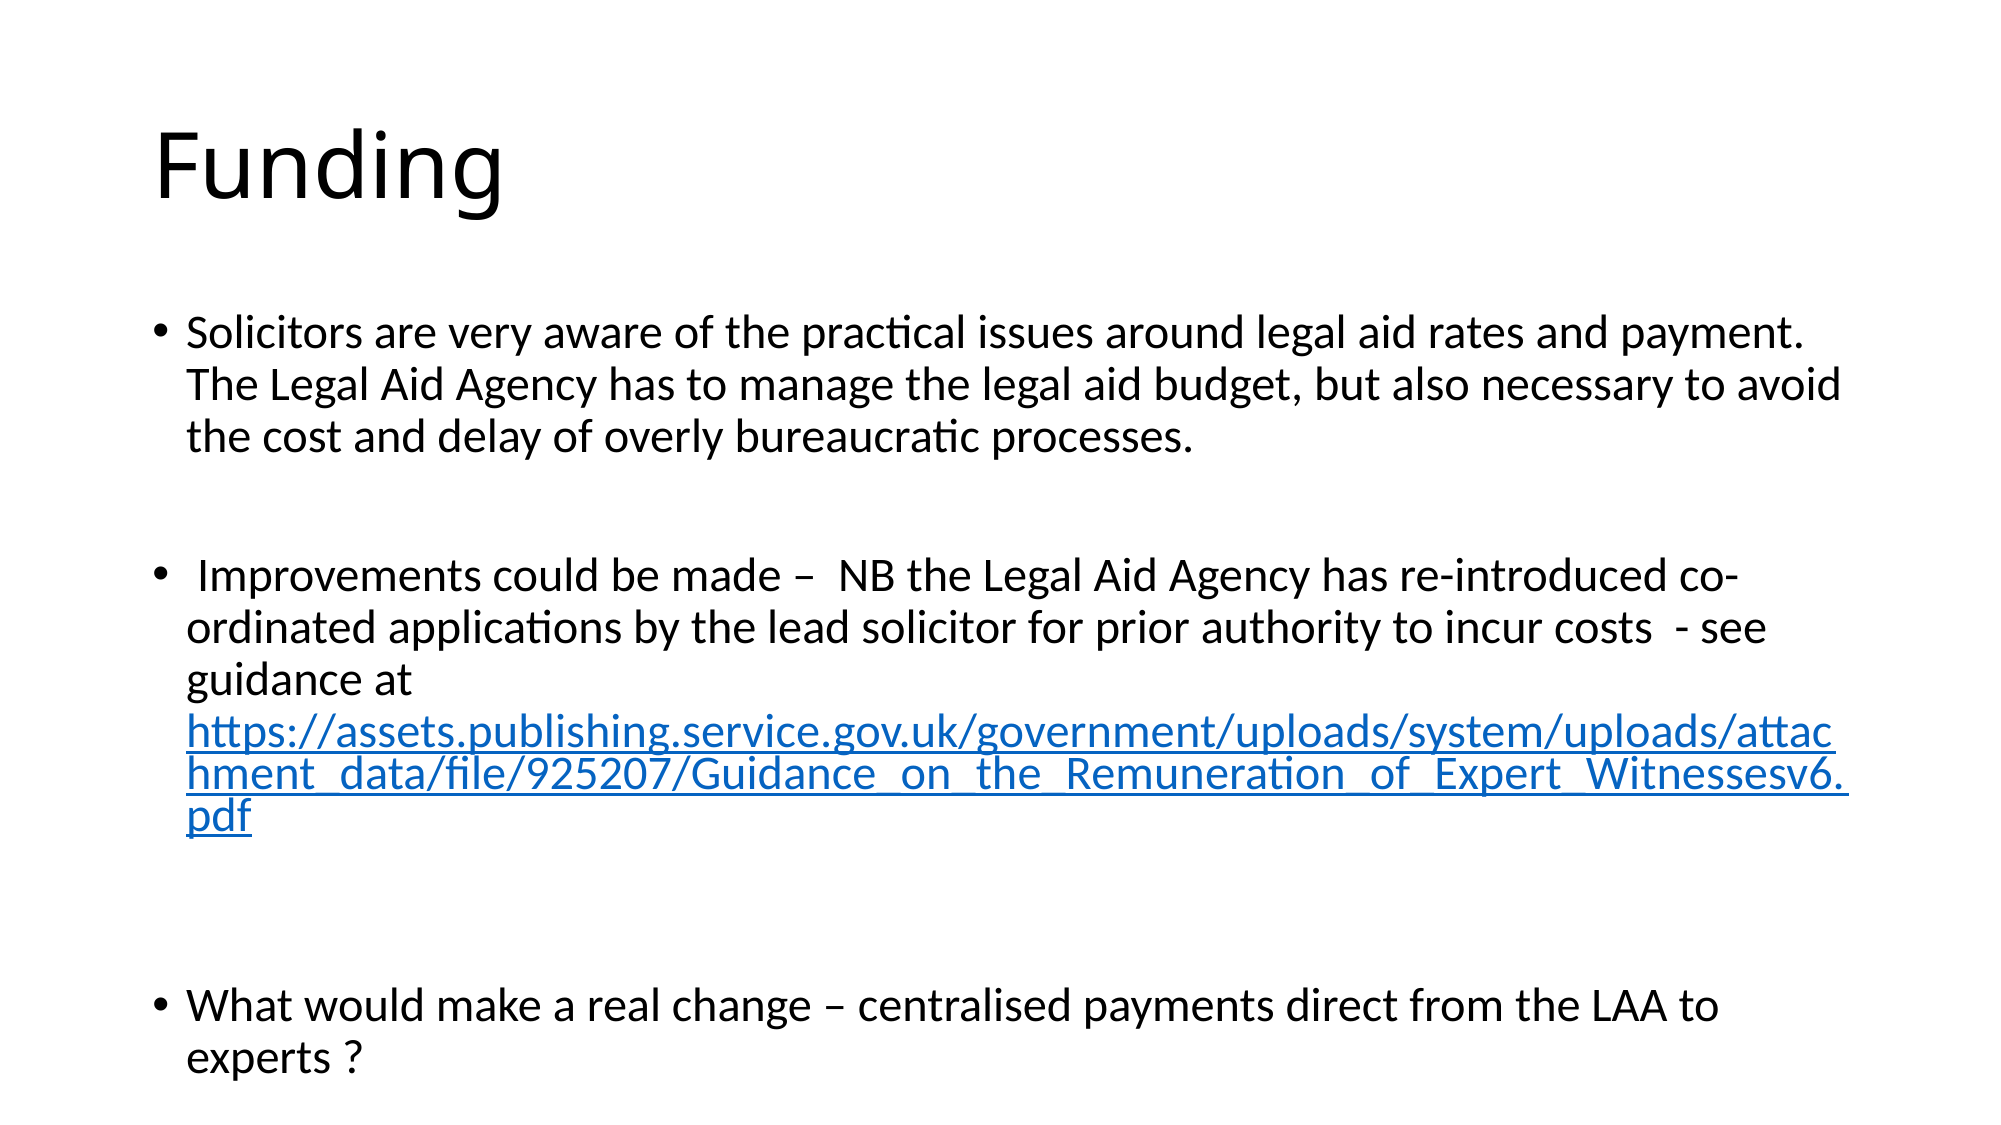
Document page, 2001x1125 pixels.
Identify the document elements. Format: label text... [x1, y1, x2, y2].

title Funding [137, 59, 1863, 278]
list Solicitors are very aware of the practical issues around legal aid rates and payment. The Legal Aid Agency has to manage the legal aid budget, but also necessary to avoid the cost and delay of overly bureaucratic processes. Improvements could be made – NB the Legal Aid Agency has re-introduced co-ordinated applications by the lead solicitor for prior authority to incur costs - see guidance at https://assets.publishing.service.gov.uk/government/uploads/system/uploads/attachment_data/file/925207/Guidance_on_the_Remuneration_of_Expert_Witnessesv6.pdf What would make a real change – centralised payments direct from the LAA to experts ? [137, 299, 1863, 1014]
